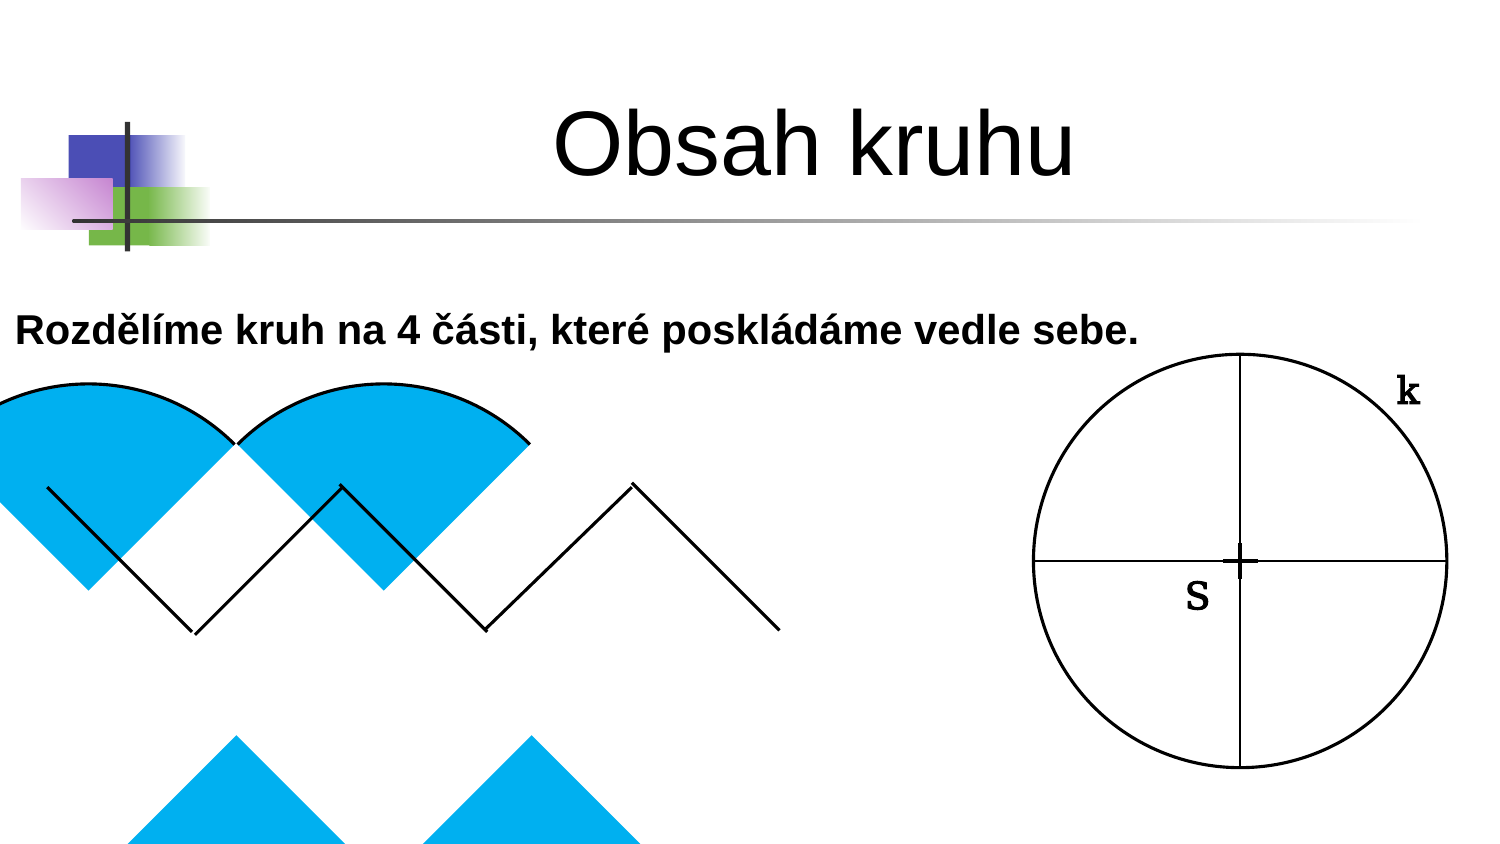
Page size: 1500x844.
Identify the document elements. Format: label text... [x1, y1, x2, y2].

text_box k [1381, 358, 1441, 419]
text_box [1033, 568, 1235, 768]
text_box [1241, 354, 1447, 560]
text_box [237, 383, 530, 485]
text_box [46, 486, 193, 633]
text_box Obsah kruhu [206, 76, 1424, 201]
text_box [194, 486, 343, 635]
text_box [1245, 568, 1447, 768]
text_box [339, 483, 488, 633]
text_box [0, 383, 235, 544]
text_box [422, 735, 641, 844]
text_box [1033, 354, 1239, 560]
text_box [483, 486, 633, 631]
text_box [127, 735, 346, 844]
text_box Rozdělíme kruh na 4 části, které poskládáme vedle sebe. [0, 295, 1166, 361]
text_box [631, 482, 780, 631]
